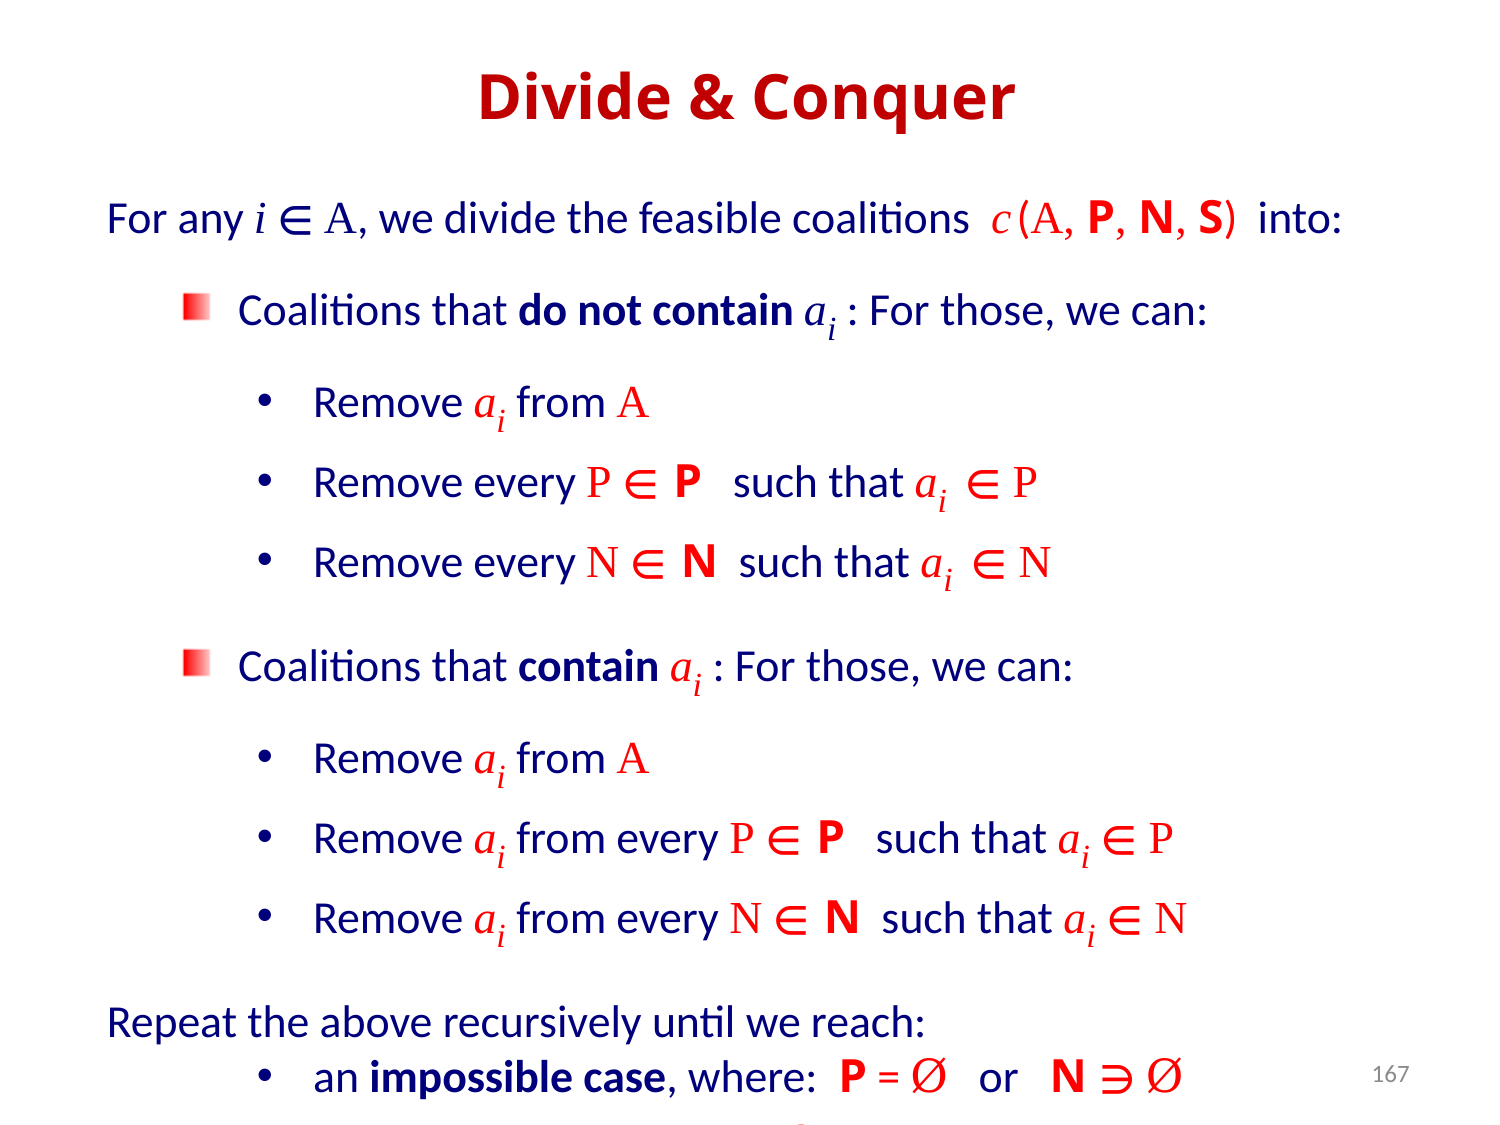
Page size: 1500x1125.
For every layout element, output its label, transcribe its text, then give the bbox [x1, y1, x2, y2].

picture [181, 647, 214, 680]
text_box Divide & Conquer [47, 50, 1447, 140]
text_box For any i ∈ A, we divide the feasible coalitions c (A, P, N, S) into: Coalitions that do not contain ai : For those, we can: Remove ai from A Remove every P ∈ P such that ai ∈ P Remove every N ∈ N such that ai ∈ N Coalitions that contain ai : For those, we can: Remove ai from A Remove ai from every P ∈ P such that ai ∈ P Remove ai from every N ∈ N such that ai ∈ N Repeat the above recursively until we reach: an impossible case, where: P = Ø or N ∋ Ø or a base case: |P| = 1, ∩N = Ø, |{N ∈ N : |N|>1 }| < 1 [106, 187, 1447, 1125]
picture [181, 291, 214, 324]
